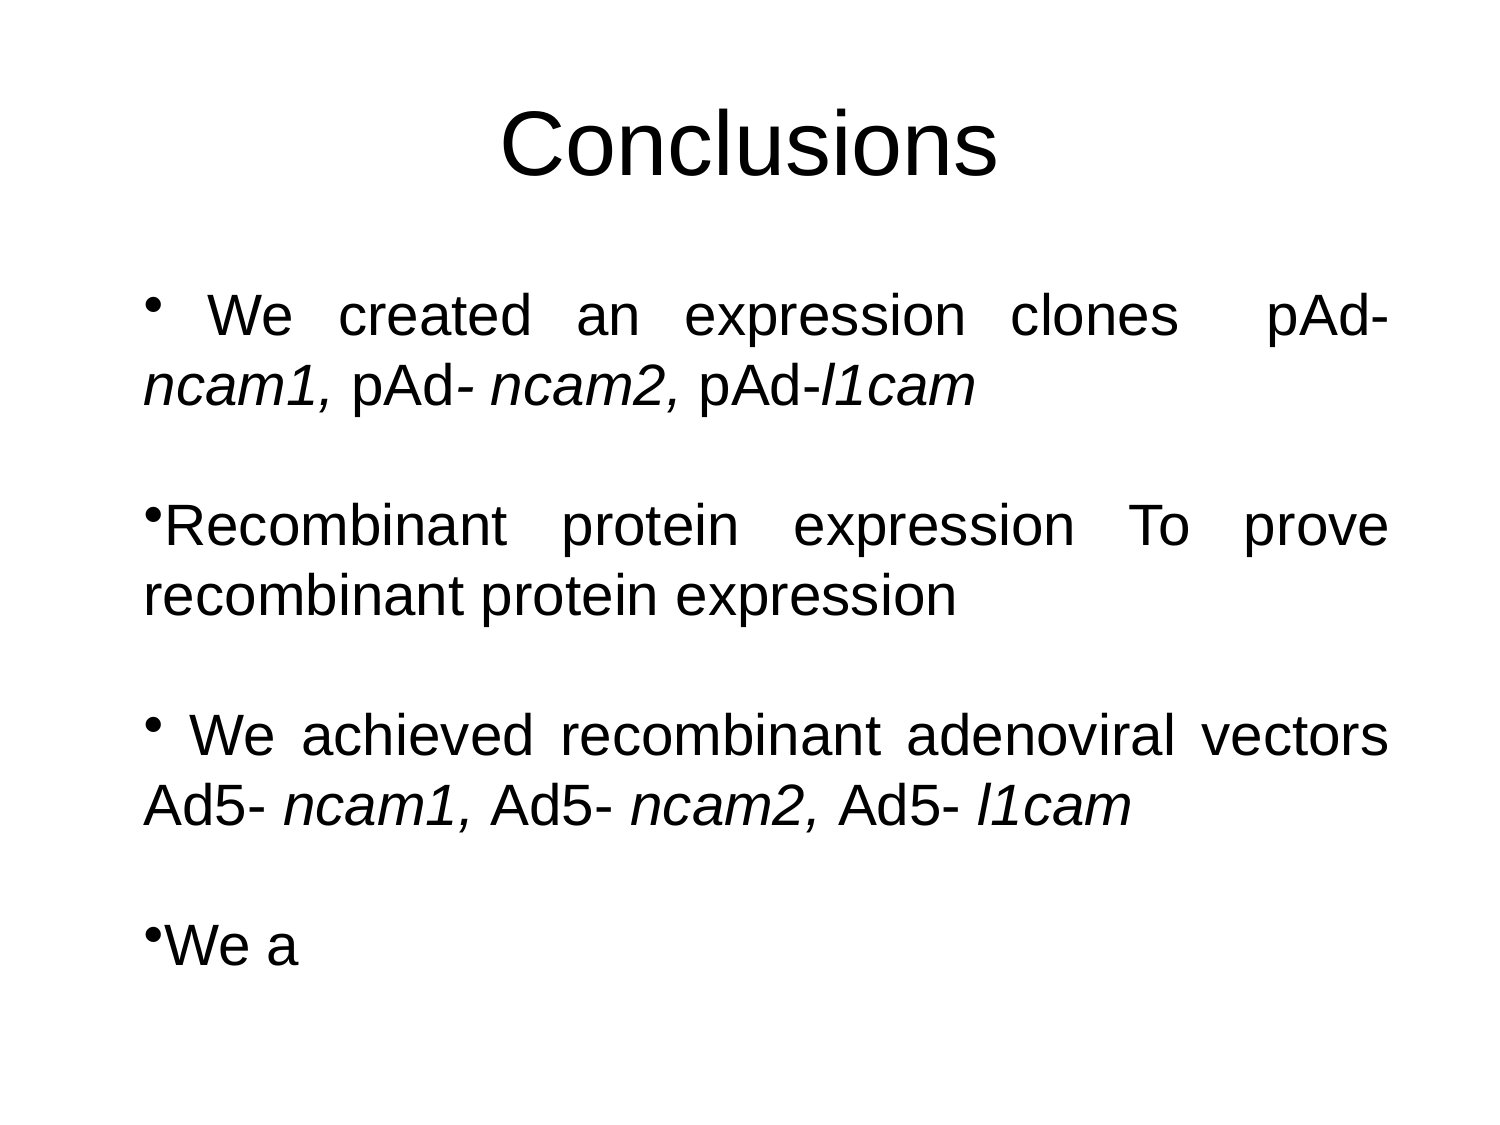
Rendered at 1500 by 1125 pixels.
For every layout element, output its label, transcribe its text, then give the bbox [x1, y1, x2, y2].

text_box We created an expression clones pAd- ncam1, pAd- ncam2, pAd-l1cam Recombinant protein expression To prove recombinant protein expression We achieved recombinant adenoviral vectors Ad5- ncam1, Ad5- ncam2, Ad5- l1cam We a [128, 269, 1407, 984]
title Conclusions [75, 45, 1425, 233]
